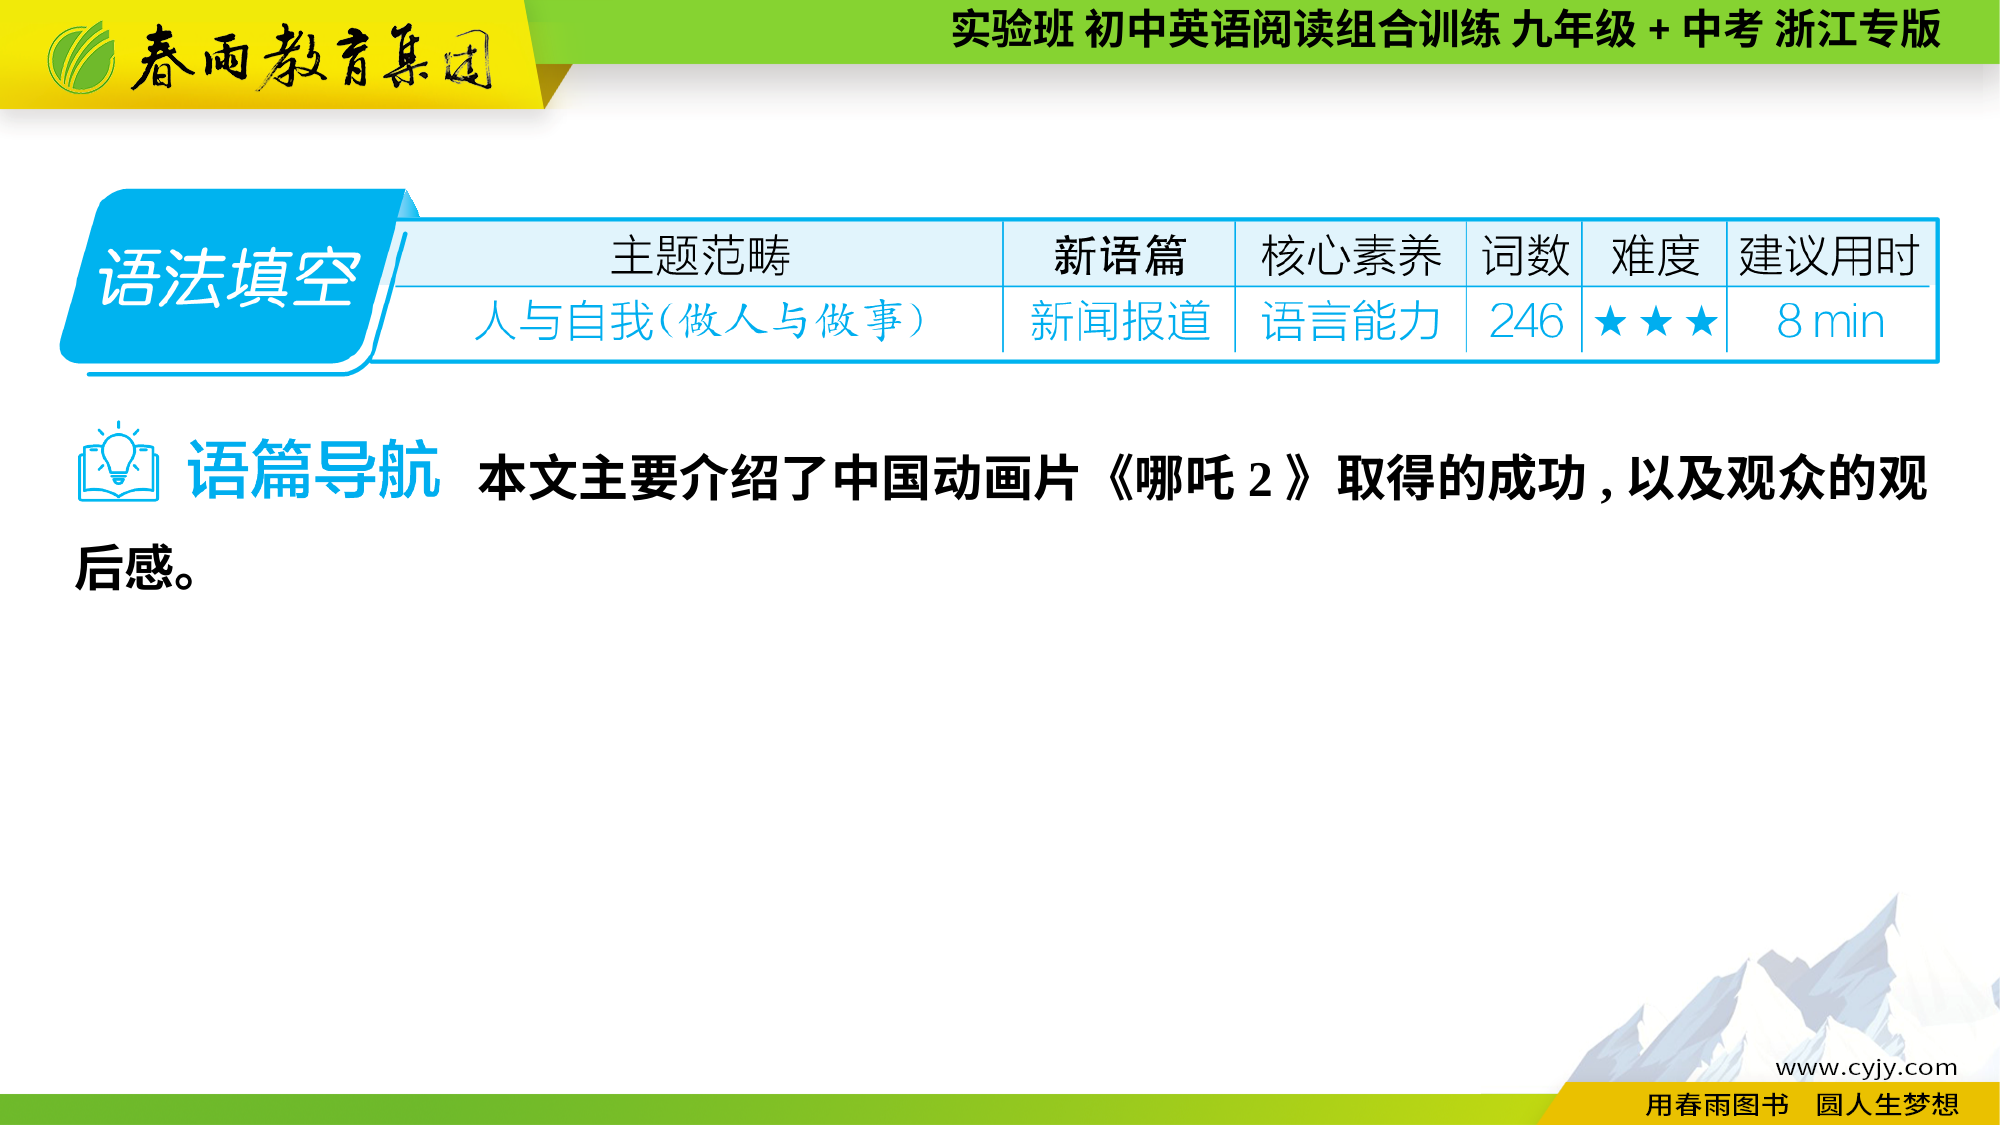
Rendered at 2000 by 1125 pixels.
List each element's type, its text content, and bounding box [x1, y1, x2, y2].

picture [0, 0, 2000, 1125]
list 本文主要介绍了中国动画片《哪吒2》取得的成功,以及观众的观后感。 [59, 408, 1944, 595]
